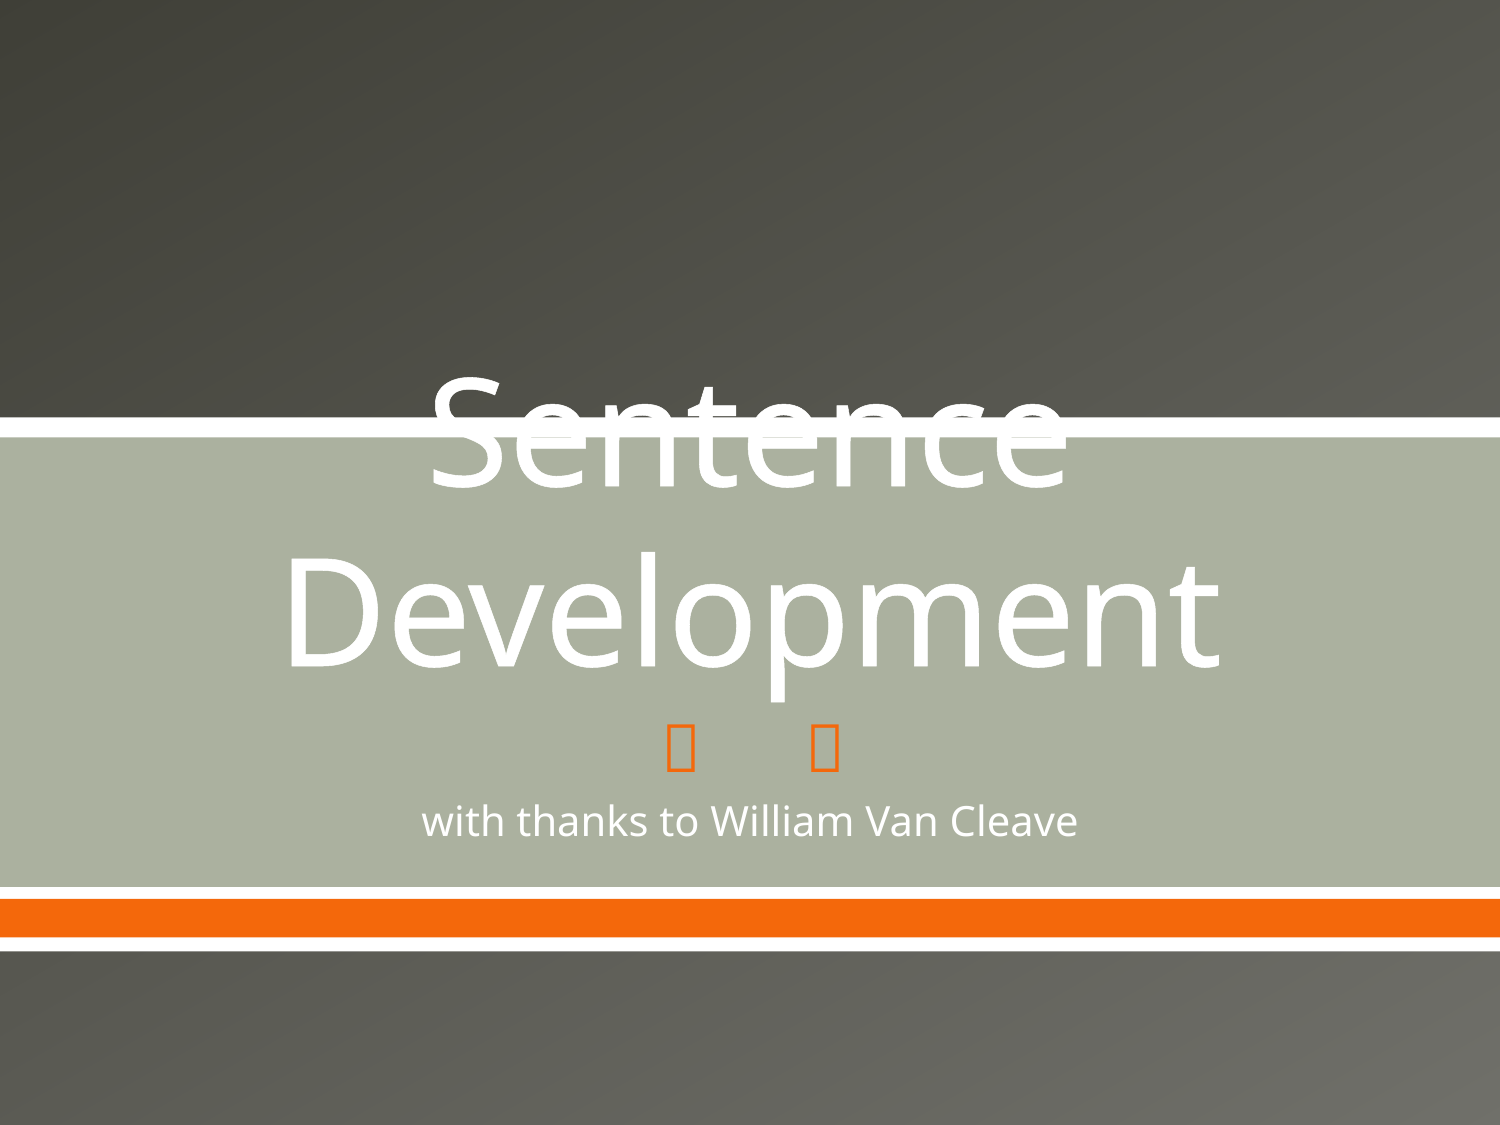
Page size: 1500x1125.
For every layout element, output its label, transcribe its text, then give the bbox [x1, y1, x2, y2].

subtitle with thanks to William Van Cleave [93, 787, 1407, 875]
title Sentence Development [37, 462, 1463, 704]
